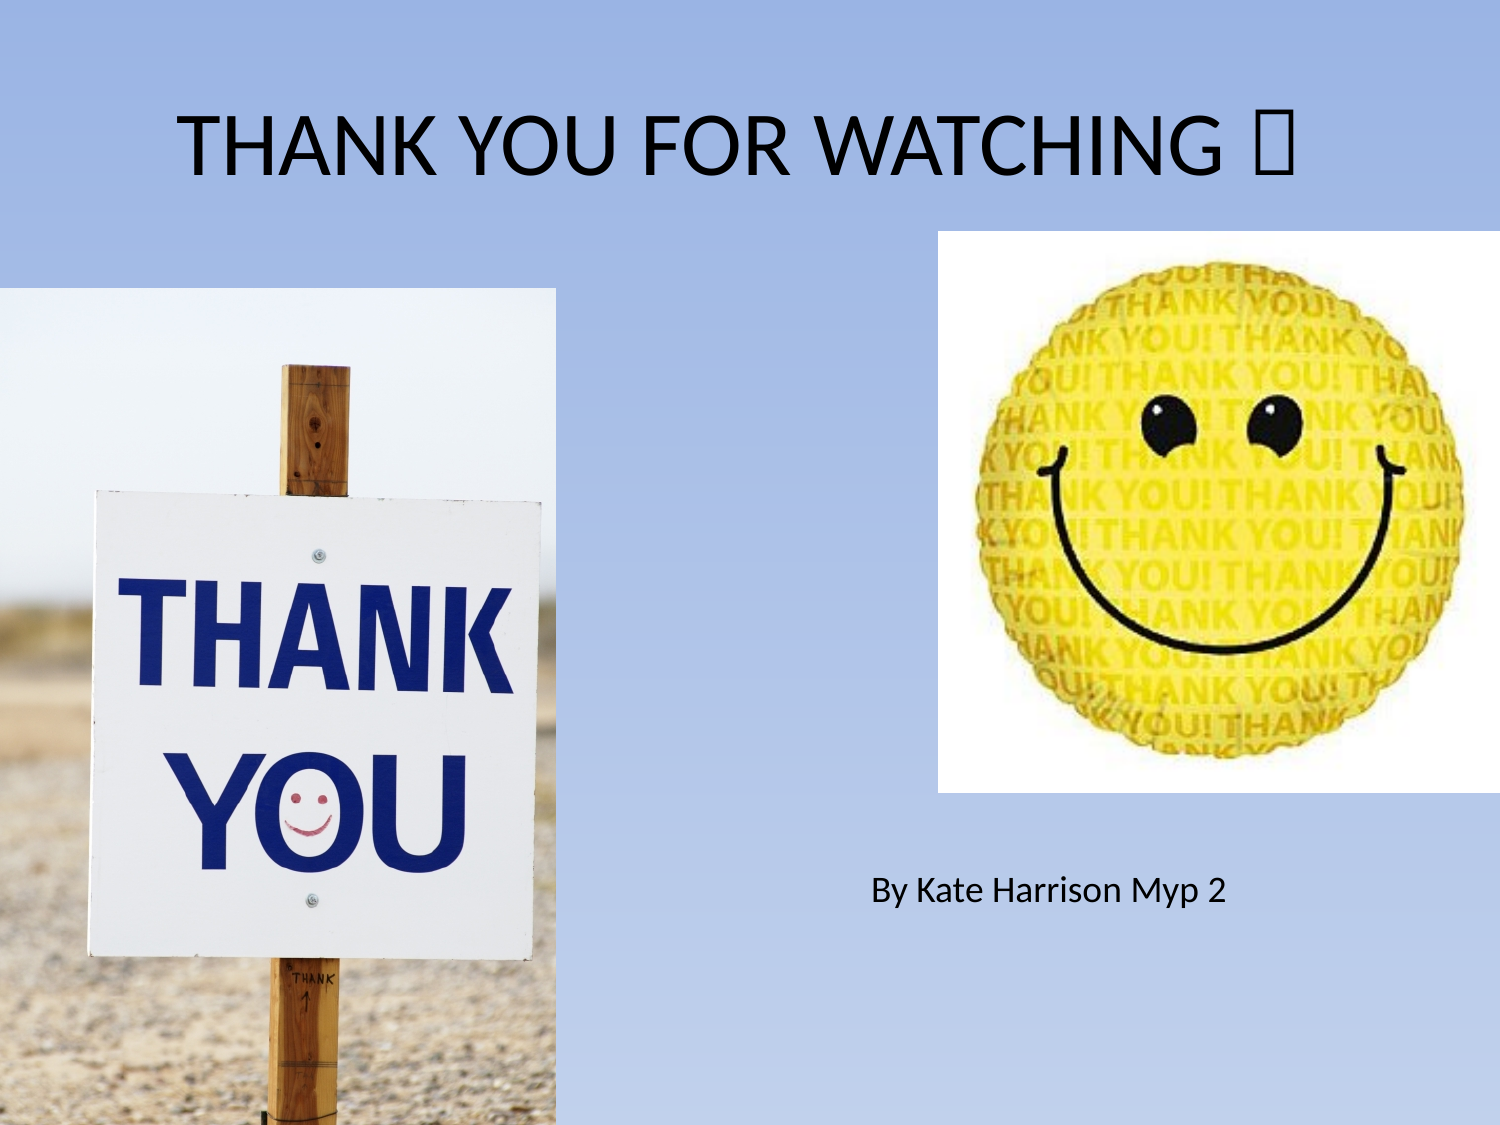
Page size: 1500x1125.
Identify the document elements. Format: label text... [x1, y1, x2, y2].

text_box By Kate Harrison Myp 2 [856, 857, 1400, 918]
title THANK YOU FOR WATCHING  [75, 45, 1425, 233]
picture [938, 231, 1500, 793]
picture [0, 288, 557, 1125]
